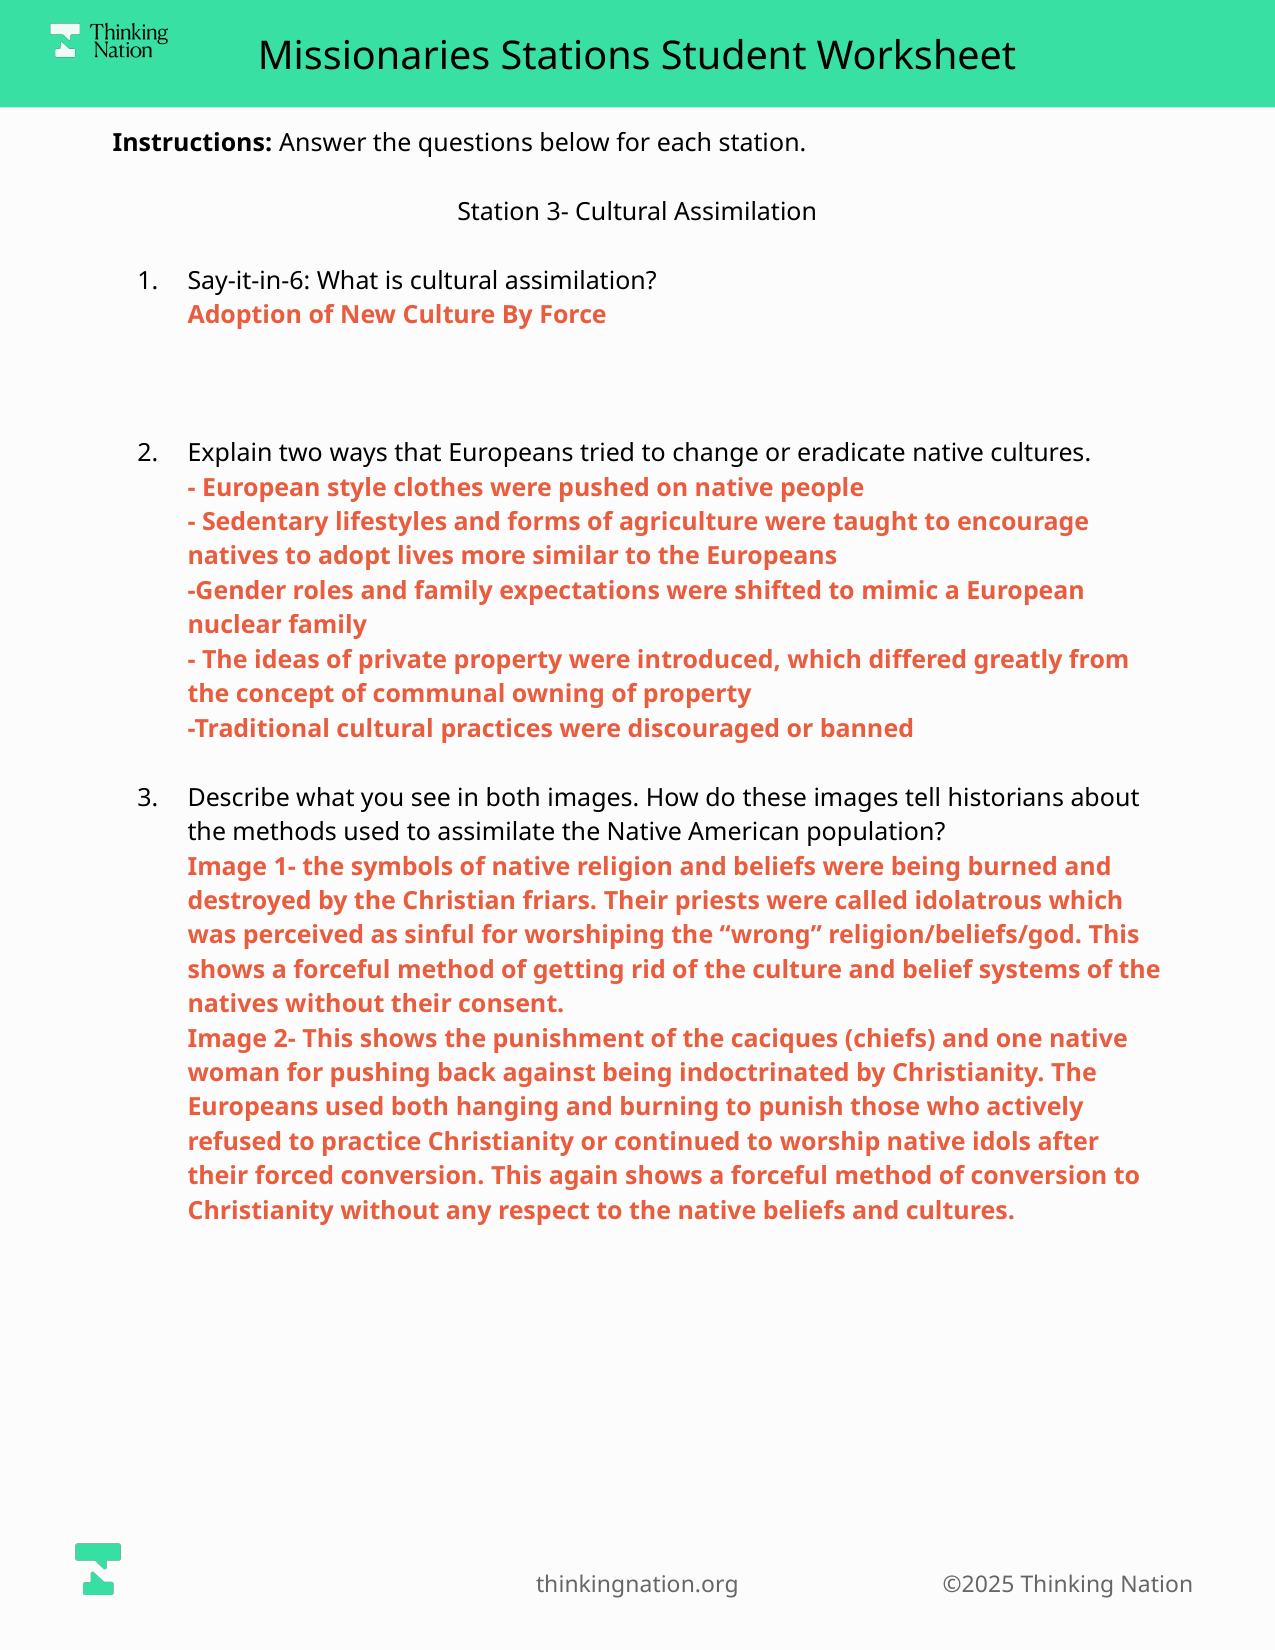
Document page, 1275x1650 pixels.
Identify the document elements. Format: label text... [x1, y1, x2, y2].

picture [62, 1533, 134, 1605]
text_box Instructions: Answer the questions below for each station. Station 3- Cultural Assimilation Say-it-in-6: What is cultural assimilation? Adoption of New Culture By Force Explain two ways that Europeans tried to change or eradicate native cultures. - European style clothes were pushed on native people - Sedentary lifestyles and forms of agriculture were taught to encourage natives to adopt lives more similar to the Europeans -Gender roles and family expectations were shifted to mimic a European nuclear family - The ideas of private property were introduced, which differed greatly from the concept of communal owning of property -Traditional cultural practices were discouraged or banned Describe what you see in both images. How do these images tell historians about the methods used to assimilate the Native American population? Image 1- the symbols of native religion and beliefs were being burned and destroyed by the Christian friars. Their priests were called idolatrous which was perceived as sinful for worshiping the “wrong” religion/beliefs/god. This shows a forceful method of getting rid of the culture and belief systems of the natives without their consent. Image 2- This shows the punishment of the caciques (chiefs) and one native woman for pushing back against being indoctrinated by Christianity. The Europeans used both hanging and burning to punish those who actively refused to practice Christianity or continued to worship native idols after their forced conversion. This again shows a forceful method of conversion to Christianity without any respect to the native beliefs and cultures. [97, 107, 1178, 1240]
text_box ©2025 Thinking Nation [907, 1553, 1210, 1605]
text_box Missionaries Stations Student Worksheet [0, 0, 1275, 108]
picture [36, 12, 172, 69]
text_box thinkingnation.org [486, 1553, 789, 1605]
